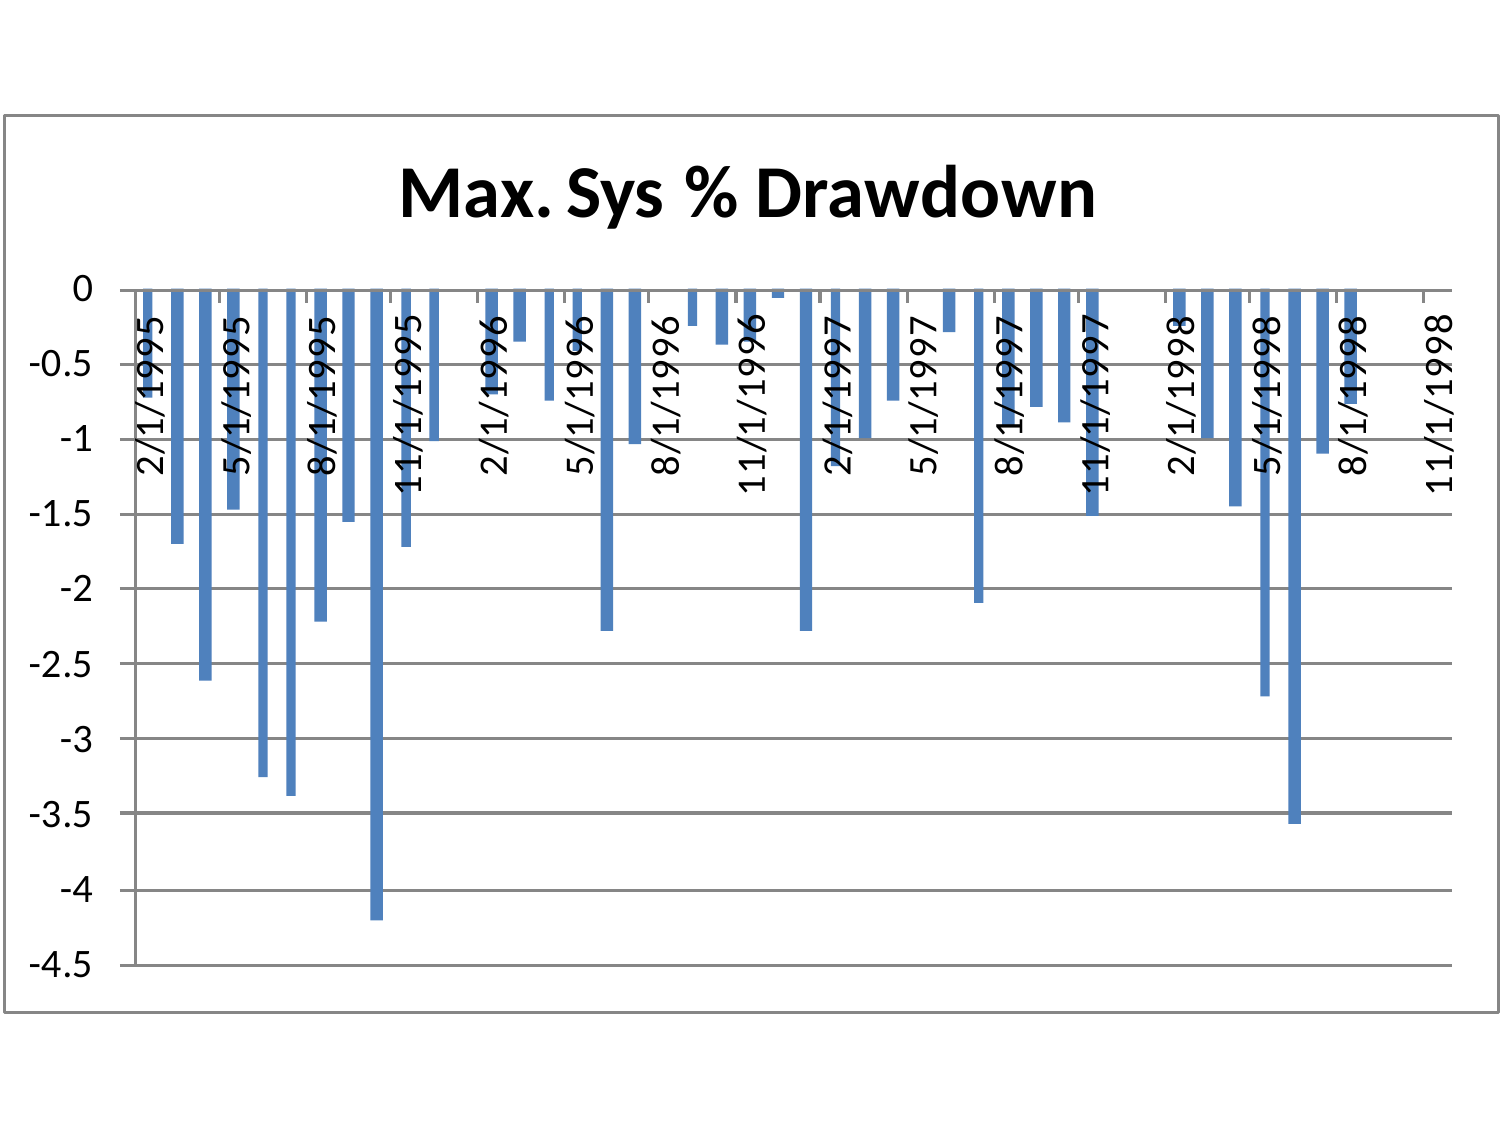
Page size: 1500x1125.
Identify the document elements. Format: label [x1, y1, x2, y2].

picture [0, 110, 1500, 1014]
